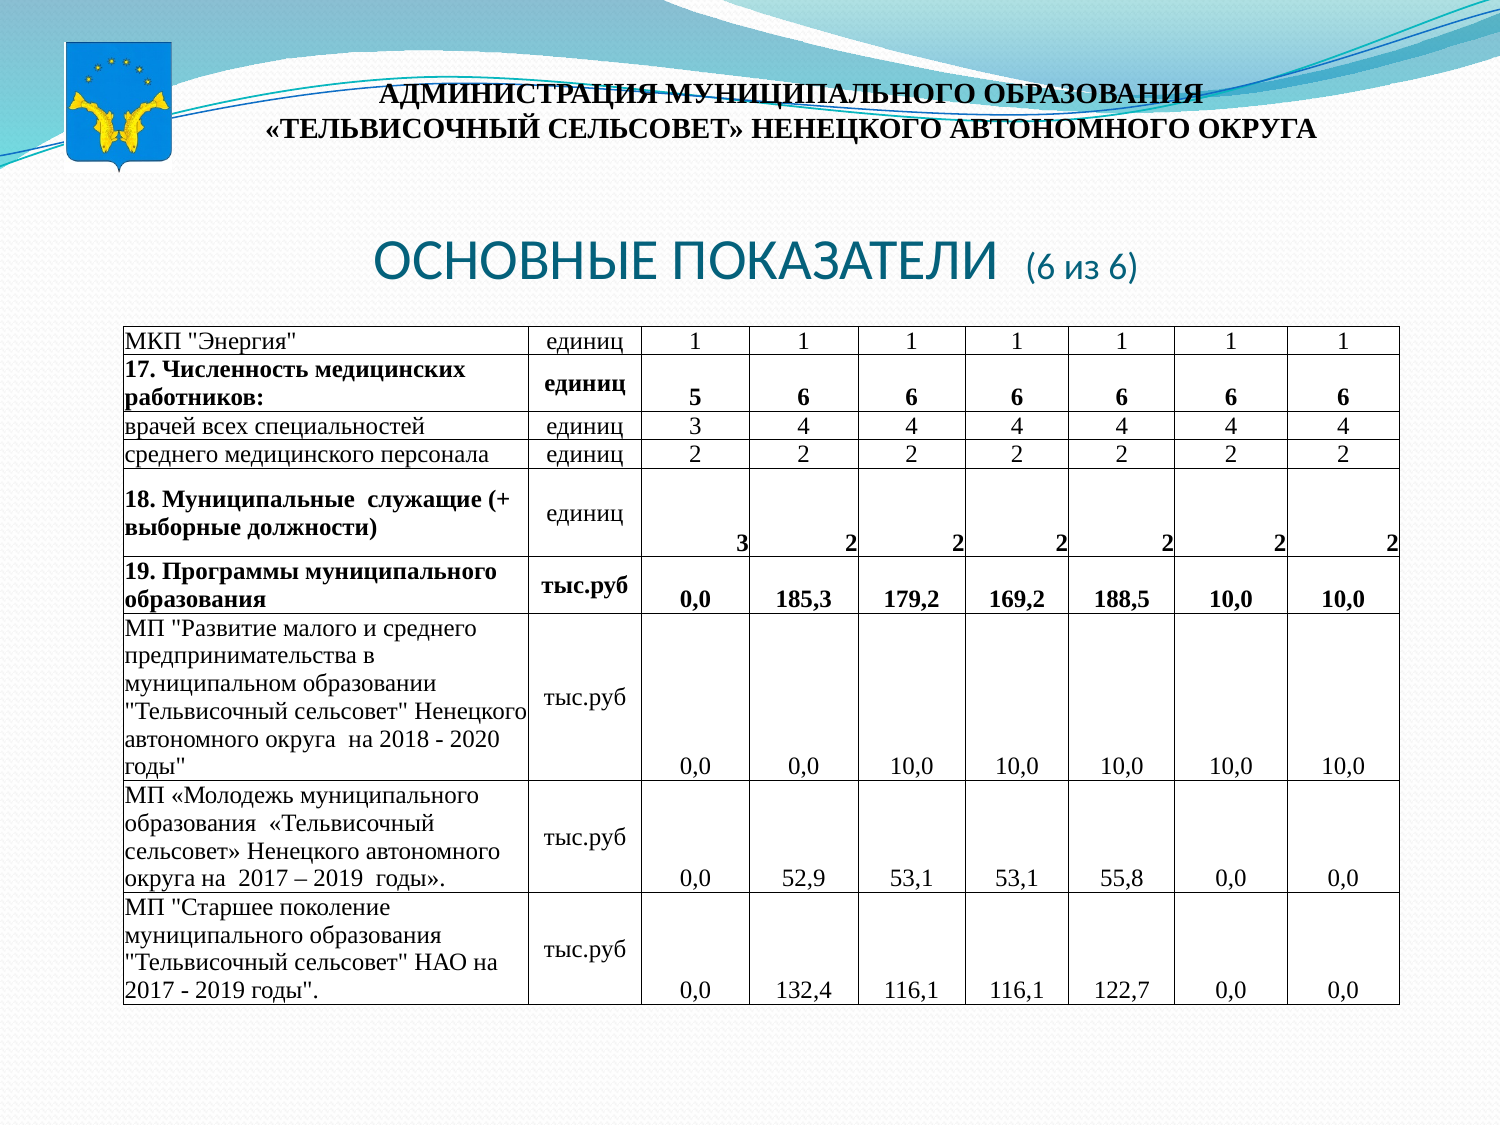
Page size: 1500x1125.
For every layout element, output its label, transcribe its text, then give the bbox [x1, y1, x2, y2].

table_cell единиц [529, 355, 641, 411]
table_cell 2 [966, 469, 1068, 556]
table_cell врачей всех специальностей [124, 412, 528, 439]
table_cell 5 [642, 355, 749, 411]
table_cell 4 [859, 412, 965, 439]
table_cell 6 [750, 355, 858, 411]
table_cell 10,0 [1175, 557, 1287, 613]
table_cell 116,1 [966, 893, 1068, 1004]
table_cell 53,1 [966, 781, 1068, 892]
table_cell 6 [1069, 355, 1174, 411]
table_cell 0,0 [1175, 781, 1287, 892]
title ОСНОВНЫЕ ПОКАЗАТЕЛИ (6 из 6) [75, 184, 1438, 291]
table_cell 2 [642, 440, 749, 468]
table_cell 0,0 [1288, 893, 1399, 1004]
table_cell 0,0 [642, 614, 749, 780]
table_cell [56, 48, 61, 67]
table_cell 0,0 [1288, 781, 1399, 892]
table_header 1 [1175, 327, 1287, 354]
table_cell 10,0 [966, 614, 1068, 780]
table_cell тыс.руб [529, 893, 641, 1004]
table_cell 10,0 [1175, 614, 1287, 780]
table_cell 53,1 [859, 781, 965, 892]
table_header 1 [966, 327, 1068, 354]
table_cell 132,4 [750, 893, 858, 1004]
table_cell 2 [859, 440, 965, 468]
table_cell 6 [1288, 355, 1399, 411]
table_cell единиц [529, 440, 641, 468]
table_cell 169,2 [966, 557, 1068, 613]
table_header 1 [1288, 327, 1399, 354]
table_cell 2 [1288, 469, 1399, 556]
table_cell единиц [529, 469, 641, 556]
table_cell МП "Развитие малого и среднего предпринимательства в муниципальном образовании "Тельвисочный сельсовет" Ненецкого автономного округа на 2018 - 2020 годы" [124, 614, 528, 780]
table_cell 10,0 [1288, 614, 1399, 780]
table_header МКП "Энергия" [124, 327, 528, 354]
table_cell 179,2 [859, 557, 965, 613]
table_cell 10,0 [1288, 557, 1399, 613]
table_cell единиц [529, 412, 641, 439]
table_cell 4 [1288, 412, 1399, 439]
table_cell тыс.руб [529, 557, 641, 613]
text_box АДМИНИСТРАЦИЯ МУНИЦИПАЛЬНОГО ОБРАЗОВАНИЯ «ТЕЛЬВИСОЧНЫЙ СЕЛЬСОВЕТ» НЕНЕЦКОГО АВТОНОМНОГО ОКРУГА [206, 66, 1376, 152]
table_cell 2 [1288, 440, 1399, 468]
table_cell 188,5 [1069, 557, 1174, 613]
table_cell 10,0 [859, 614, 965, 780]
table_cell 19. Программы муниципального образования [124, 557, 528, 613]
table_cell 122,7 [1069, 893, 1174, 1004]
table_cell 2 [1175, 469, 1287, 556]
table_cell 17. Численность медицинских работников: [124, 355, 528, 411]
table_header 1 [1069, 327, 1174, 354]
table_header единиц [529, 327, 641, 354]
table_cell 3 [642, 469, 749, 556]
table_cell 52,9 [750, 781, 858, 892]
table_cell 0,0 [750, 614, 858, 780]
table_header 1 [750, 327, 858, 354]
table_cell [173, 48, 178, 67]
table_cell тыс.руб [529, 781, 641, 892]
table_cell 2 [859, 469, 965, 556]
table_cell 4 [1069, 412, 1174, 439]
table_cell 2 [1069, 469, 1174, 556]
table_cell 2 [1175, 440, 1287, 468]
table_cell 0,0 [642, 557, 749, 613]
table_cell 4 [966, 412, 1068, 439]
table_cell МП "Старшее поколение муниципального образования "Тельвисочный сельсовет" НАО на 2017 - 2019 годы". [124, 893, 528, 1004]
table_cell 0,0 [642, 781, 749, 892]
table_cell 6 [859, 355, 965, 411]
table_cell 0,0 [642, 893, 749, 1004]
table_cell 10,0 [1069, 614, 1174, 780]
table_cell МП «Молодежь муниципального образования «Тельвисочный сельсовет» Ненецкого автономного округа на 2017 – 2019 годы». [124, 781, 528, 892]
table_cell среднего медицинского персонала [124, 440, 528, 468]
table_cell 185,3 [750, 557, 858, 613]
table_cell 116,1 [859, 893, 965, 1004]
table_cell 2 [750, 440, 858, 468]
table_cell 18. Муниципальные служащие (+ выборные должности) [124, 469, 528, 556]
table_cell 4 [750, 412, 858, 439]
table_header 1 [642, 327, 749, 354]
table_cell 3 [642, 412, 749, 439]
table_header 1 [859, 327, 965, 354]
table_cell 6 [966, 355, 1068, 411]
table_cell 55,8 [1069, 781, 1174, 892]
table_cell 2 [966, 440, 1068, 468]
table_cell 2 [1069, 440, 1174, 468]
table_cell 6 [1175, 355, 1287, 411]
table_cell 0,0 [1175, 893, 1287, 1004]
table_cell 2 [750, 469, 858, 556]
picture [64, 42, 172, 173]
table_cell тыс.руб [529, 614, 641, 780]
table_cell 4 [1175, 412, 1287, 439]
